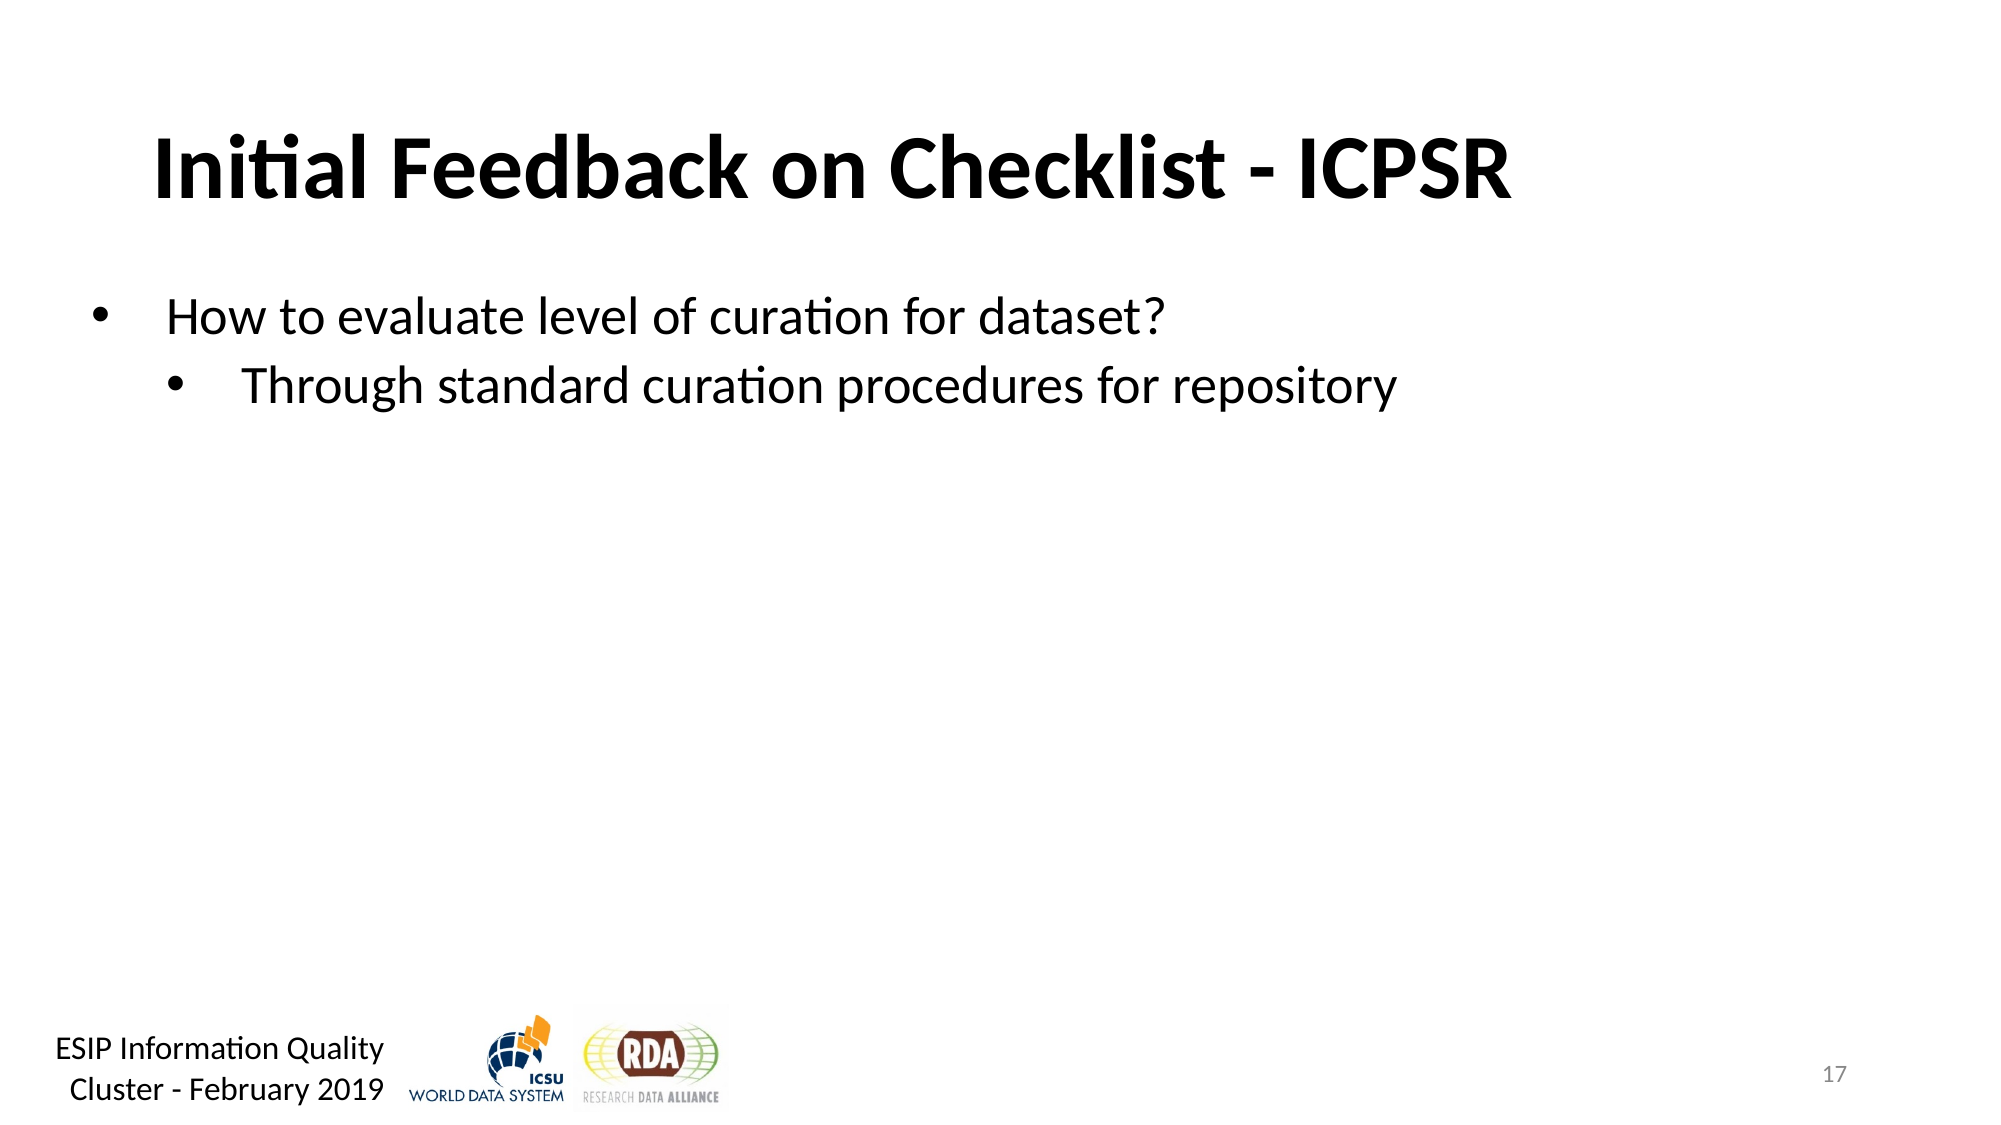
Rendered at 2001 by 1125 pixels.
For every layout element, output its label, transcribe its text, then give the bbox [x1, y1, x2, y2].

text_box ESIP Information Quality Cluster - February 2019 [17, 1019, 393, 1075]
list How to evaluate level of curation for dataset? Through standard curation procedures for repository [76, 280, 1863, 995]
slide_number 17 [1412, 1042, 1863, 1103]
picture [398, 1003, 729, 1113]
title Initial Feedback on Checklist - ICPSR [137, 59, 1863, 278]
